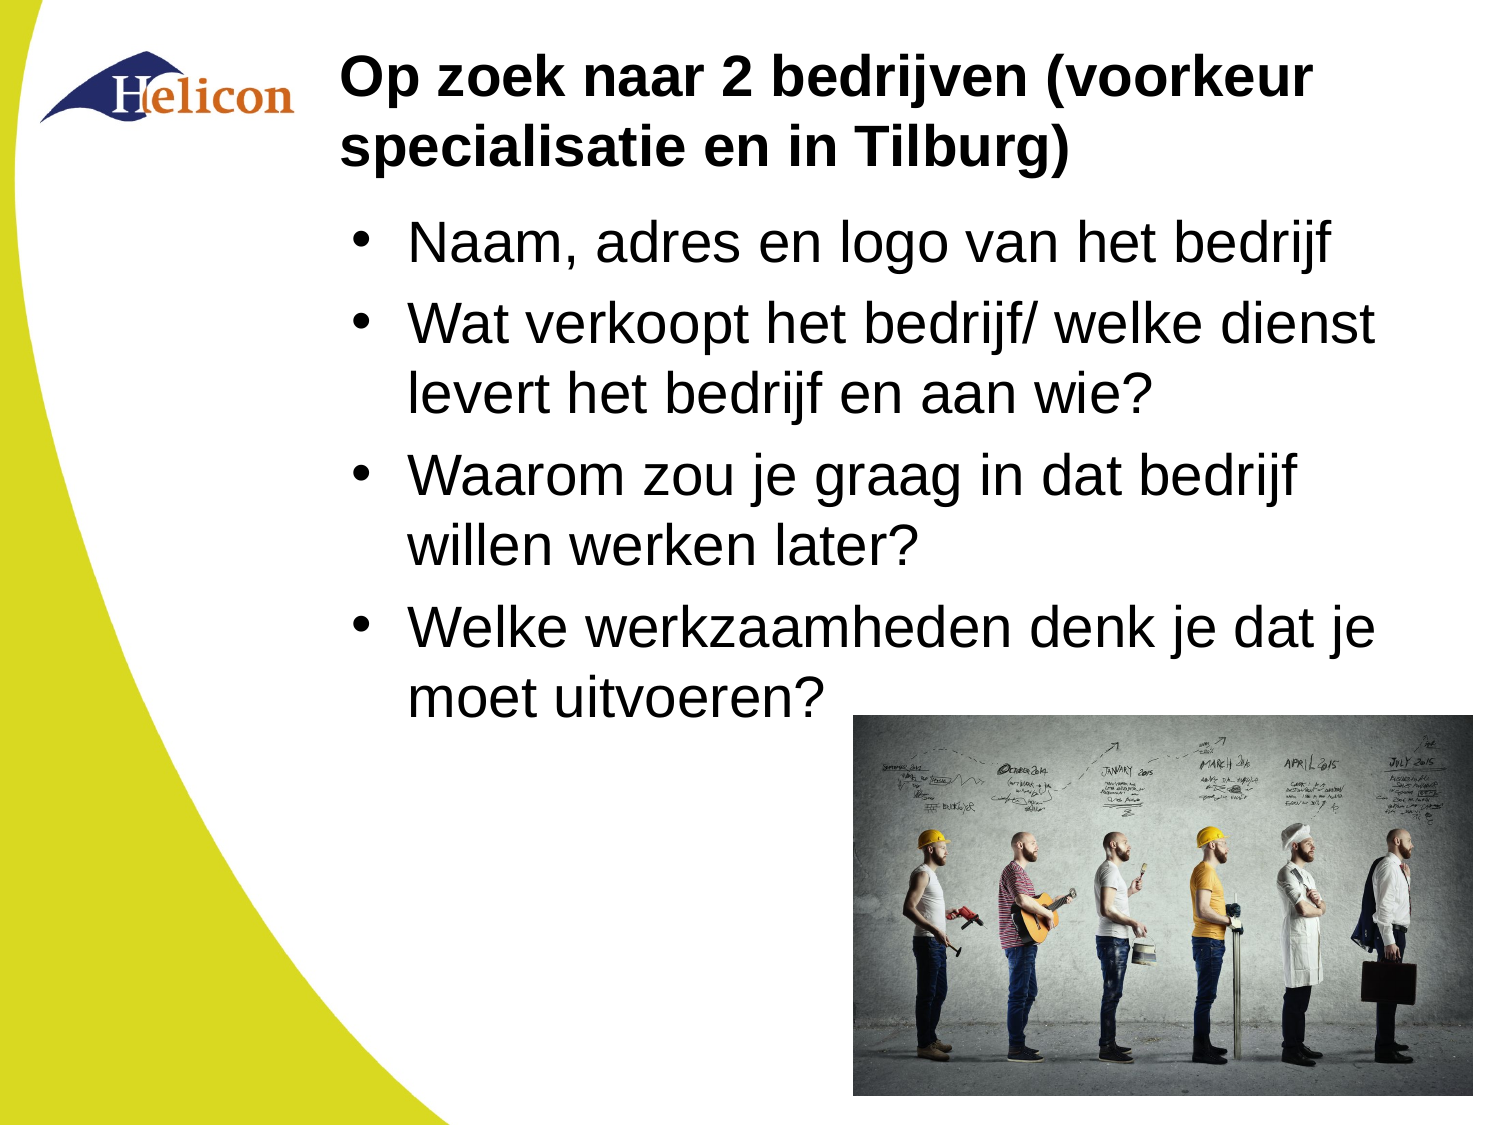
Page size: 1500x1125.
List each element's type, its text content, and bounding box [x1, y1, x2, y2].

picture [0, 0, 1500, 1125]
title Op zoek naar 2 bedrijven (voorkeur specialisatie en in Tilburg) [324, 54, 1415, 161]
list Naam, adres en logo van het bedrijf Wat verkoopt het bedrijf/ welke dienst levert het bedrijf en aan wie? Waarom zou je graag in dat bedrijf willen werken later? Welke werkzaamheden denk je dat je moet uitvoeren? [336, 196, 1425, 1005]
